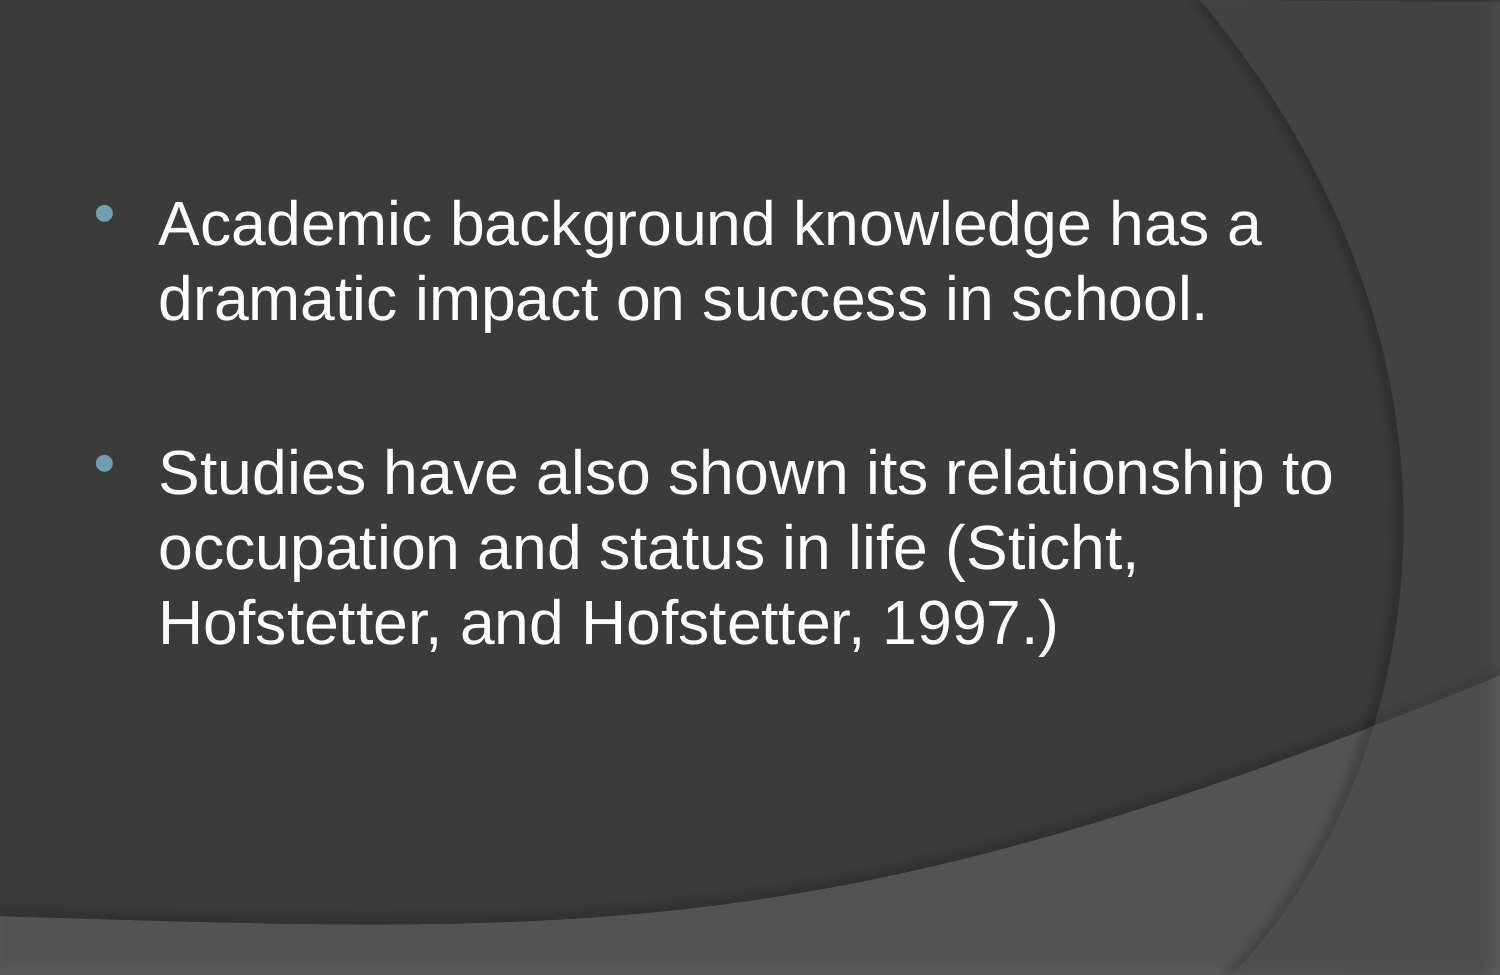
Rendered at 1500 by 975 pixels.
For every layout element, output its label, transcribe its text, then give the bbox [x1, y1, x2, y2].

list Academic background knowledge has a dramatic impact on success in school. Studies have also shown its relationship to occupation and status in life (Sticht, Hofstetter, and Hofstetter, 1997.) [74, 174, 1426, 856]
